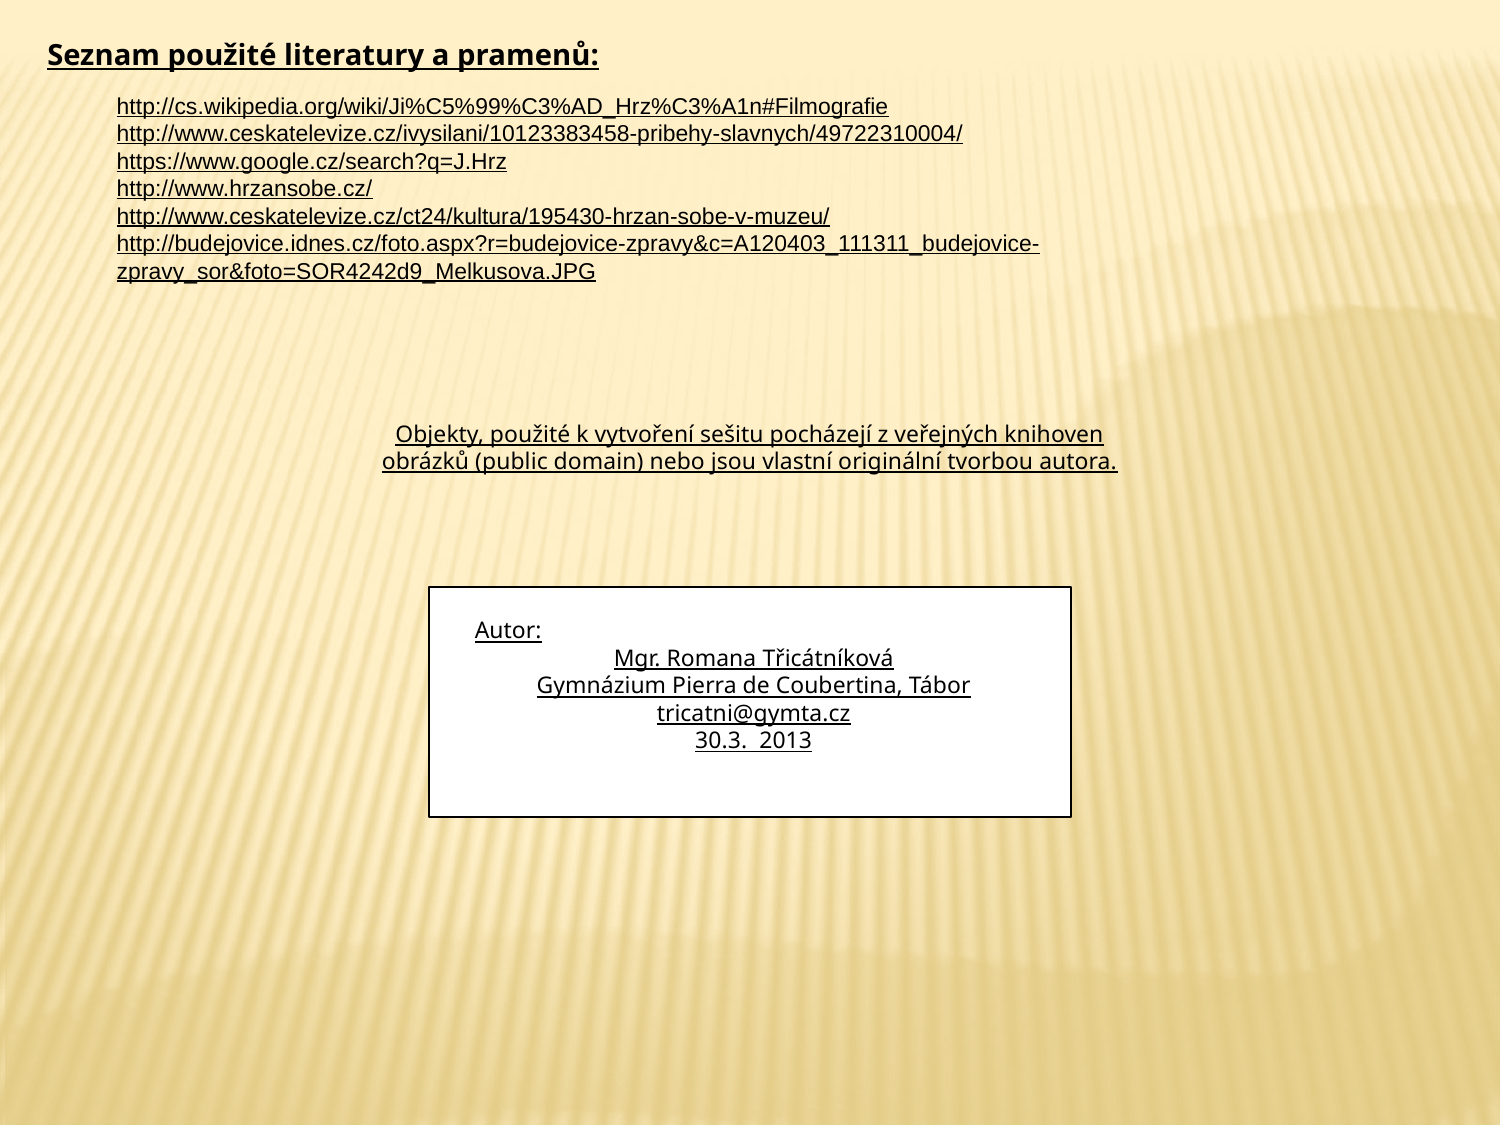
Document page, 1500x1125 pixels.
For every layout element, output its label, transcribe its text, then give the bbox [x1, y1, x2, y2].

text_box [427, 585, 1073, 819]
text_box http://cs.wikipedia.org/wiki/Ji%C5%99%C3%AD_Hrz%C3%A1n#Filmografie http://www.ceskatelevize.cz/ivysilani/10123383458-pribehy-slavnych/49722310004/ https://www.google.cz/search?q=J.Hrz http://www.hrzansobe.cz/ http://www.ceskatelevize.cz/ct24/kultura/195430-hrzan-sobe-v-muzeu/ http://budejovice.idnes.cz/foto.aspx?r=budejovice-zpravy&c=A120403_111311_budejovice-zpravy_sor&foto=SOR4242d9_Melkusova.JPG [103, 57, 1306, 318]
text_box Autor: Mgr. Romana Třicátníková Gymnázium Pierra de Coubertina, Tábor tricatni@gymta.cz 30.3. 2013 [461, 609, 1047, 761]
text_box Seznam použité literatury a pramenů: [33, 29, 762, 79]
text_box Objekty, použité k vytvoření sešitu pocházejí z veřejných knihoven obrázků (public domain) nebo jsou vlastní originální tvorbou autora. [363, 412, 1137, 481]
